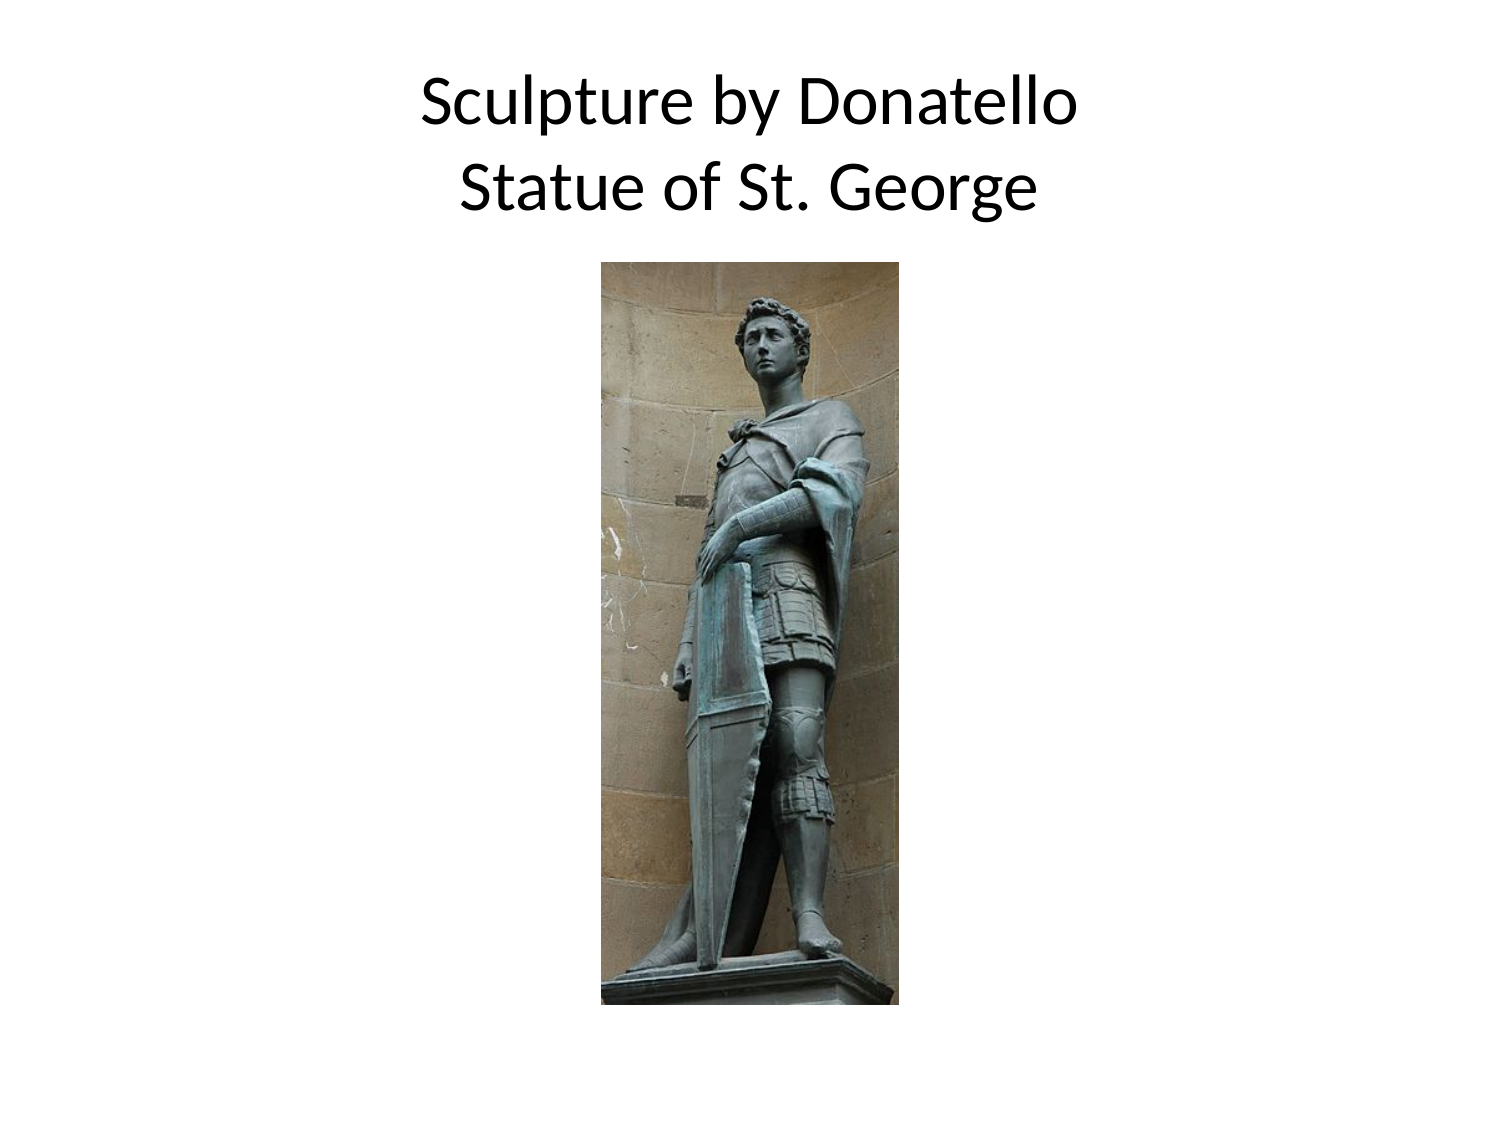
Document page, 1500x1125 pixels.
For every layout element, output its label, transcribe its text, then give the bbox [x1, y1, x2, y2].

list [74, 262, 1426, 1006]
title Sculpture by Donatello Statue of St. George [75, 45, 1425, 233]
